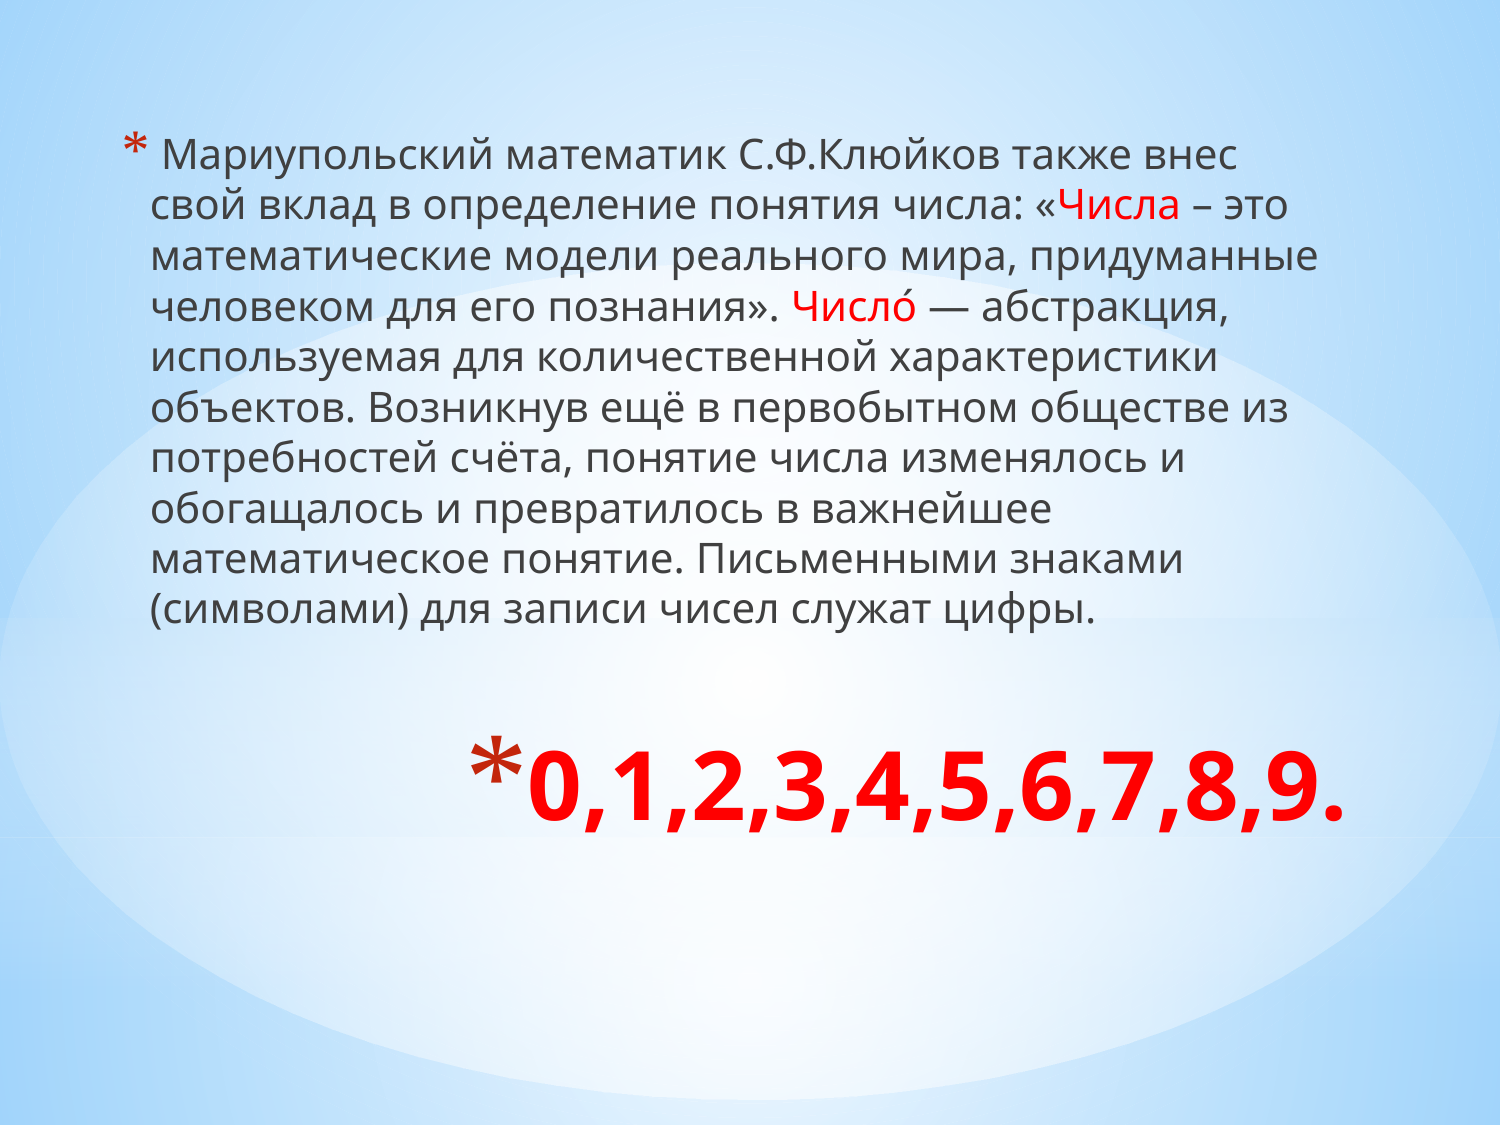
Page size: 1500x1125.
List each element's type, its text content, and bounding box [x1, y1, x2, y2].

list Мариупольский математик С.Ф.Клюйков также внес свой вклад в определение понятия числа: «Числа – это математические модели реального мира, придуманные человеком для его познания». Число́ — абстракция, используемая для количественной характеристики объектов. Возникнув ещё в первобытном обществе из потребностей счёта, понятие числа изменялось и обогащалось и превратилось в важнейшее математическое понятие. Письменными знаками (символами) для записи чисел служат цифры. [100, 120, 1341, 690]
title 0,1,2,3,4,5,6,7,8,9. [123, 717, 1363, 894]
